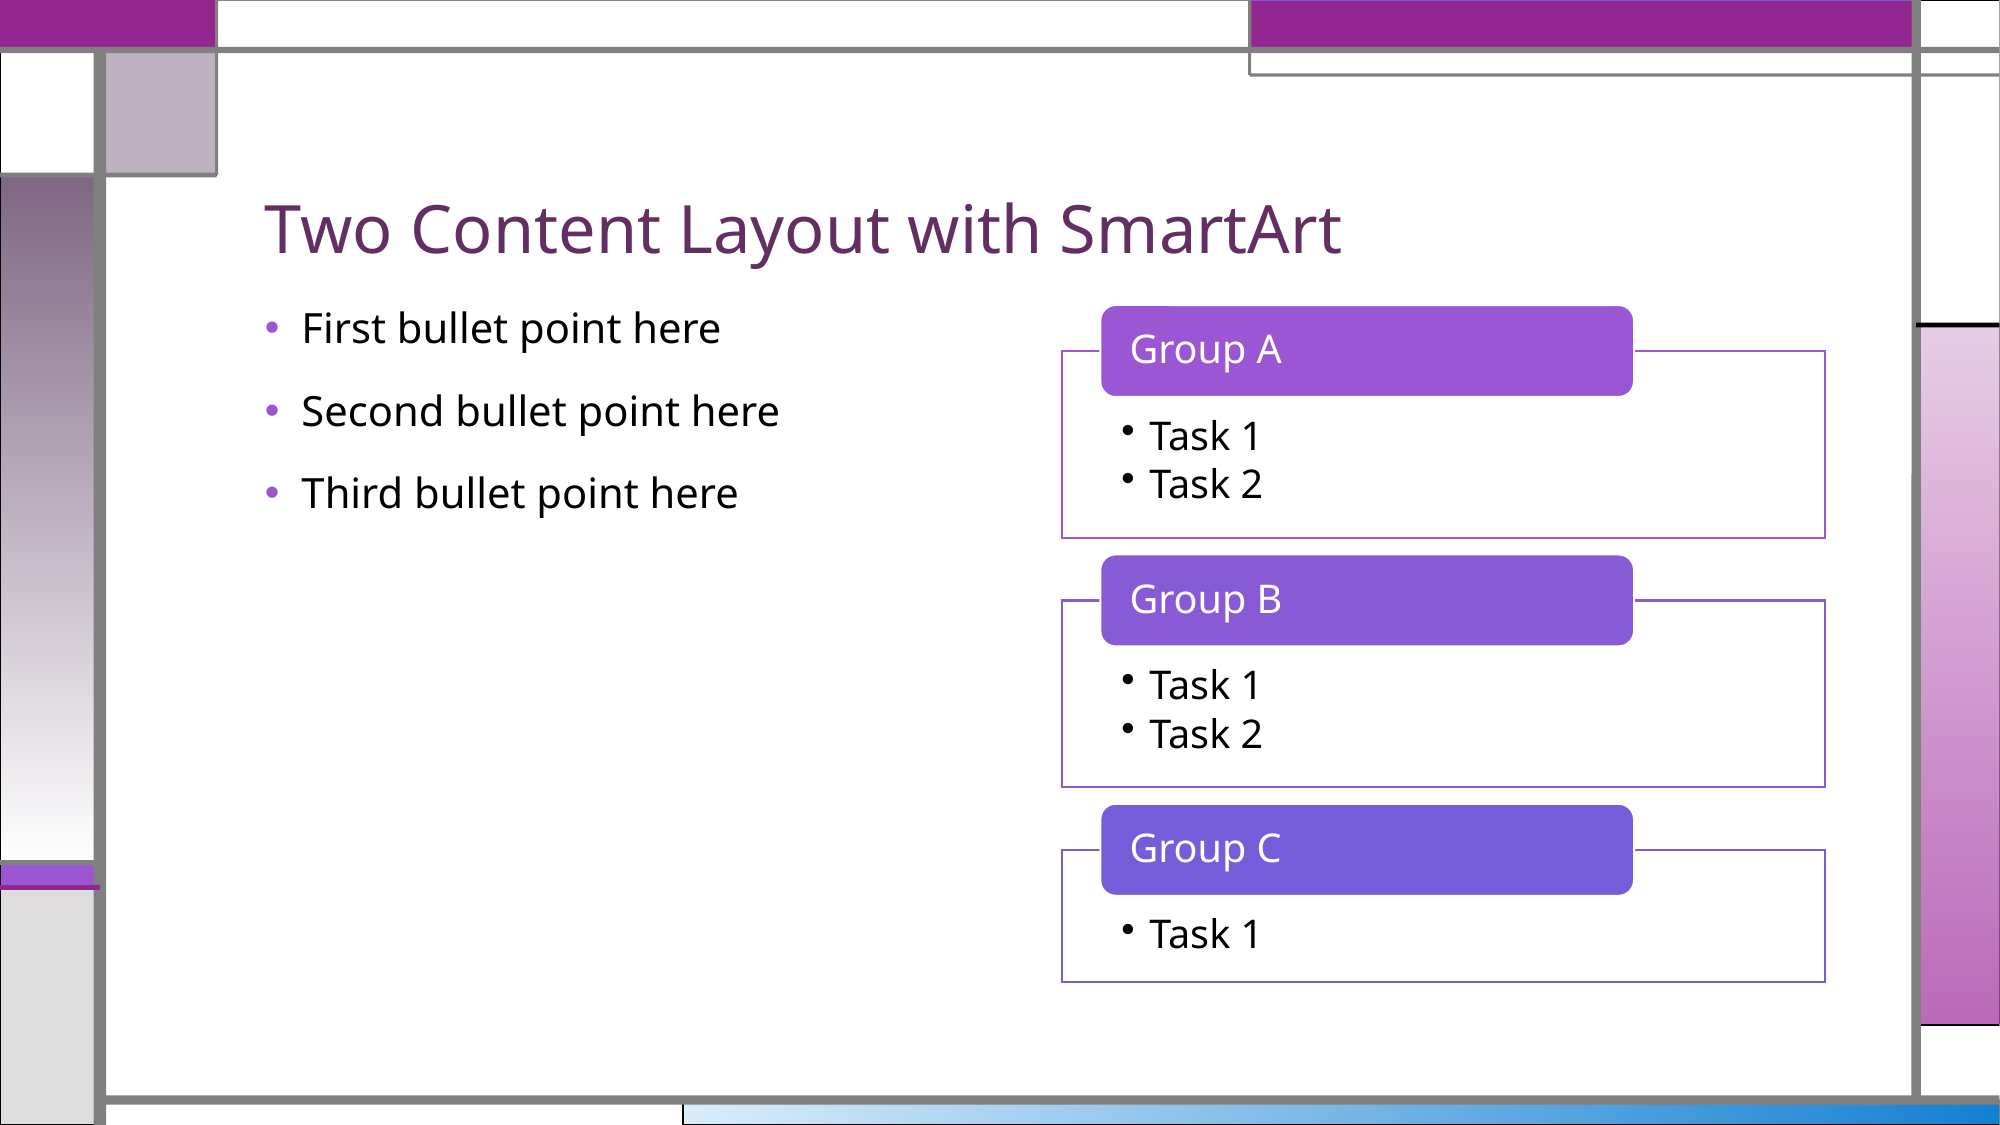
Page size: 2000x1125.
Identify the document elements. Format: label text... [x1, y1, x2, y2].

title Two Content Layout with SmartArt [249, 87, 1825, 275]
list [1062, 299, 1825, 988]
list First bullet point here Second bullet point here Third bullet point here [249, 299, 1012, 988]
